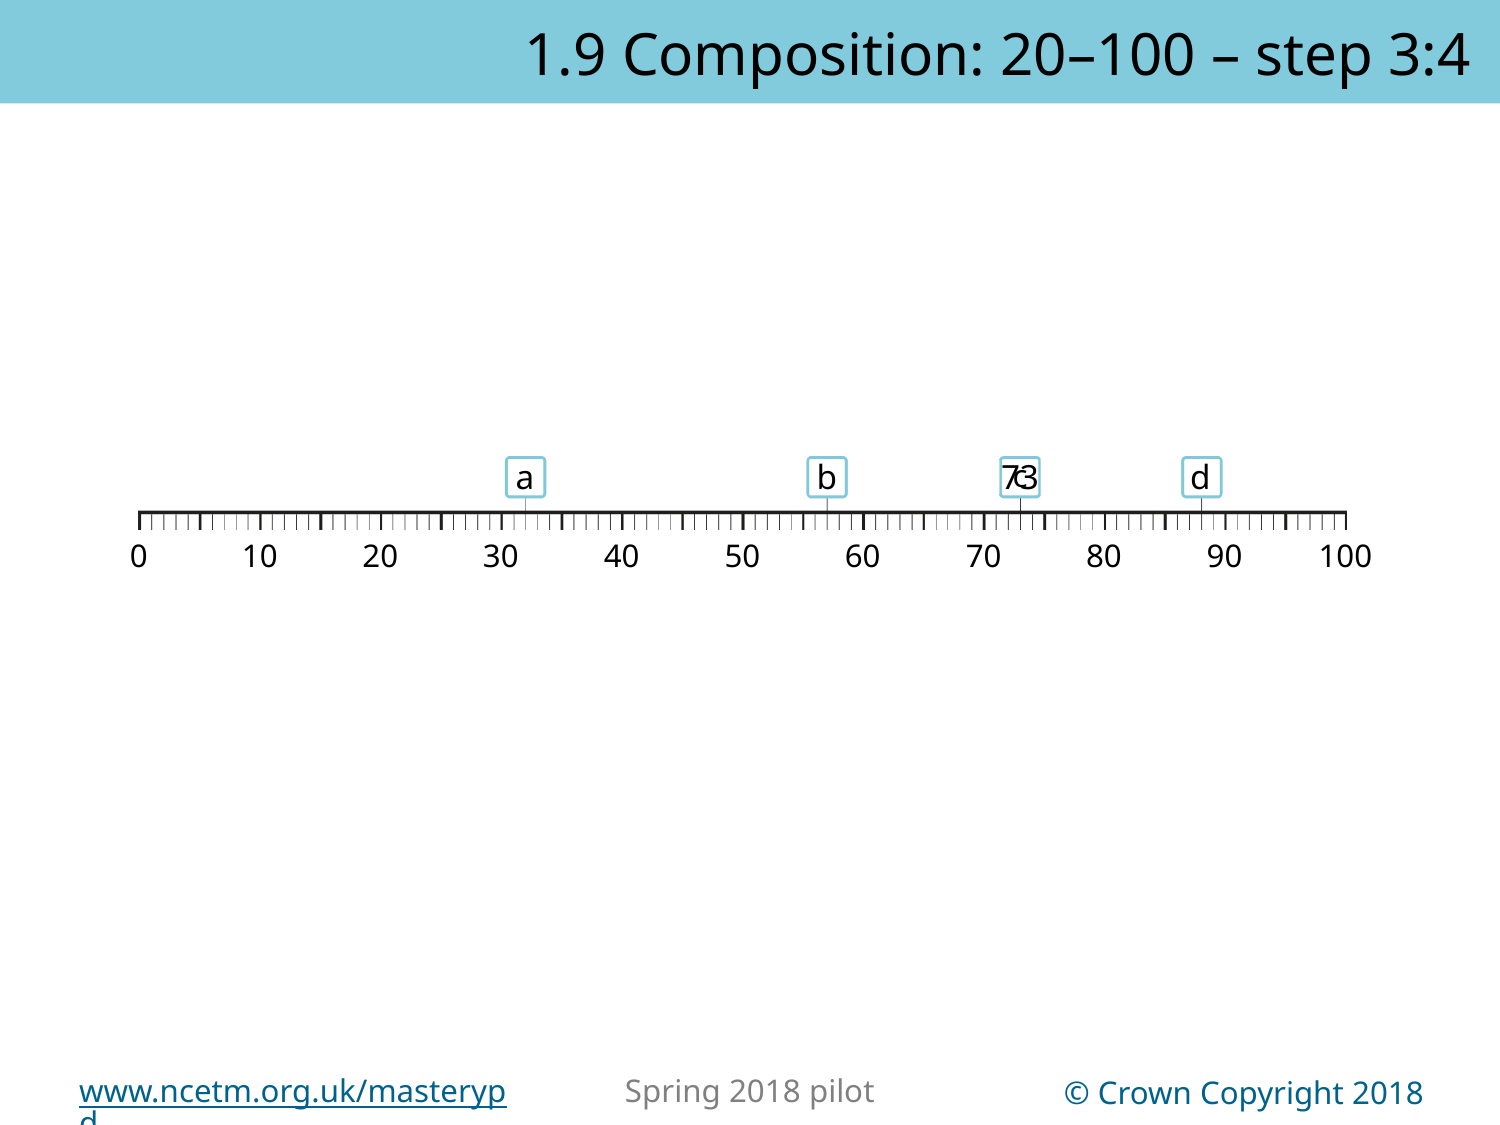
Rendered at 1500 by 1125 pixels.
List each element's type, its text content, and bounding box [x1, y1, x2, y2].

text_box 0 [114, 528, 163, 582]
text_box 80 [1070, 538, 1137, 582]
text_box 73 [986, 448, 997, 454]
text_box 60 [829, 538, 896, 582]
text_box 70 [950, 538, 1017, 582]
text_box 50 [709, 538, 776, 582]
text_box d [1175, 448, 1226, 454]
text_box 10 [226, 538, 293, 582]
text_box a [500, 448, 550, 454]
picture [138, 456, 1348, 530]
text_box 40 [588, 538, 655, 582]
text_box 30 [468, 538, 534, 582]
text_box b [801, 448, 853, 454]
text_box 73 [1043, 448, 1055, 454]
list 1.9 Composition: 20–100 – step 3:4 [0, 0, 1500, 104]
text_box 100 [1303, 528, 1388, 582]
text_box 90 [1191, 538, 1258, 582]
text_box c [997, 448, 1043, 454]
text_box 20 [347, 538, 414, 582]
